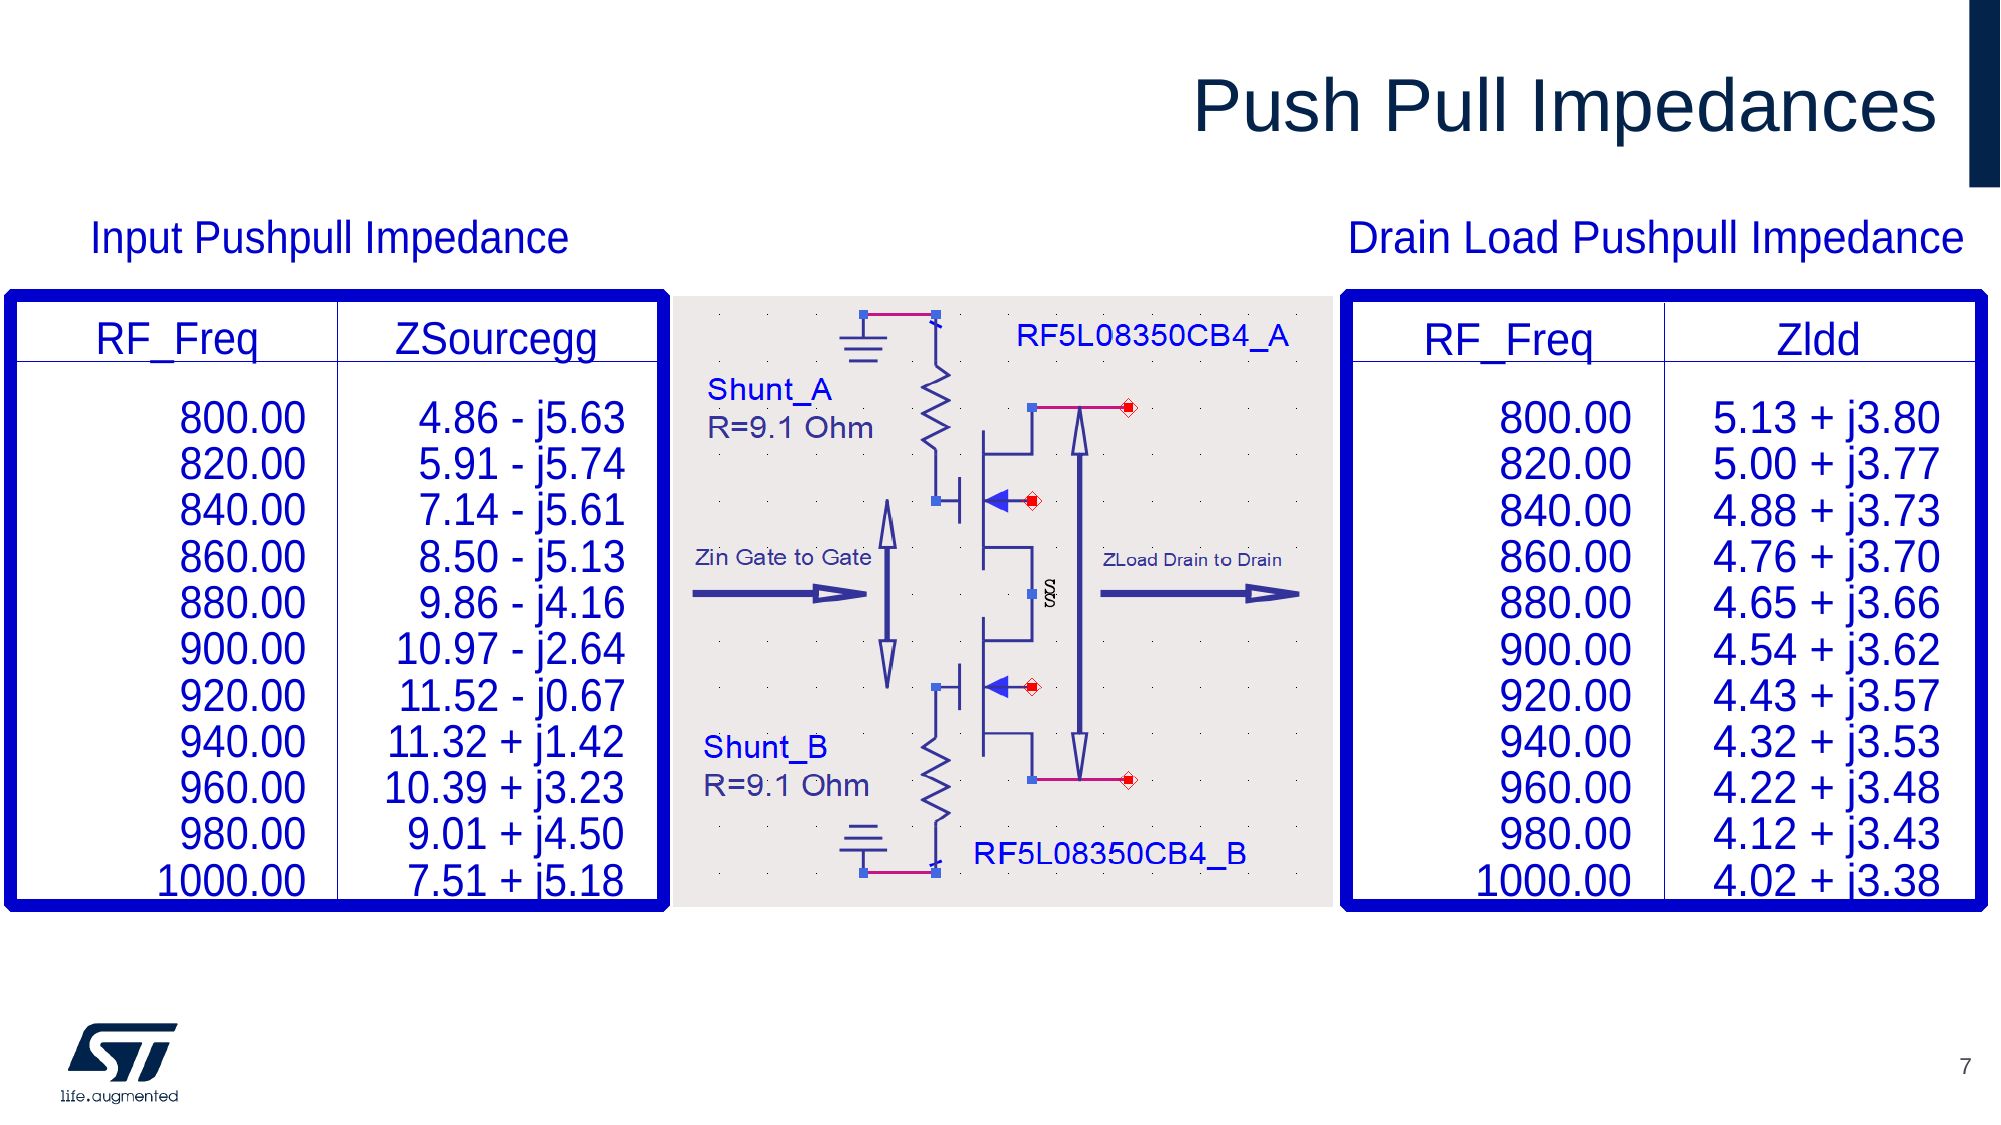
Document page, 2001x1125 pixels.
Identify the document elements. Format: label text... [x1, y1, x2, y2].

picture [0, 207, 1994, 914]
picture [37, 999, 201, 1125]
slide_number 7 [1904, 1038, 1972, 1087]
title Push Pull Impedances [49, 0, 1954, 215]
